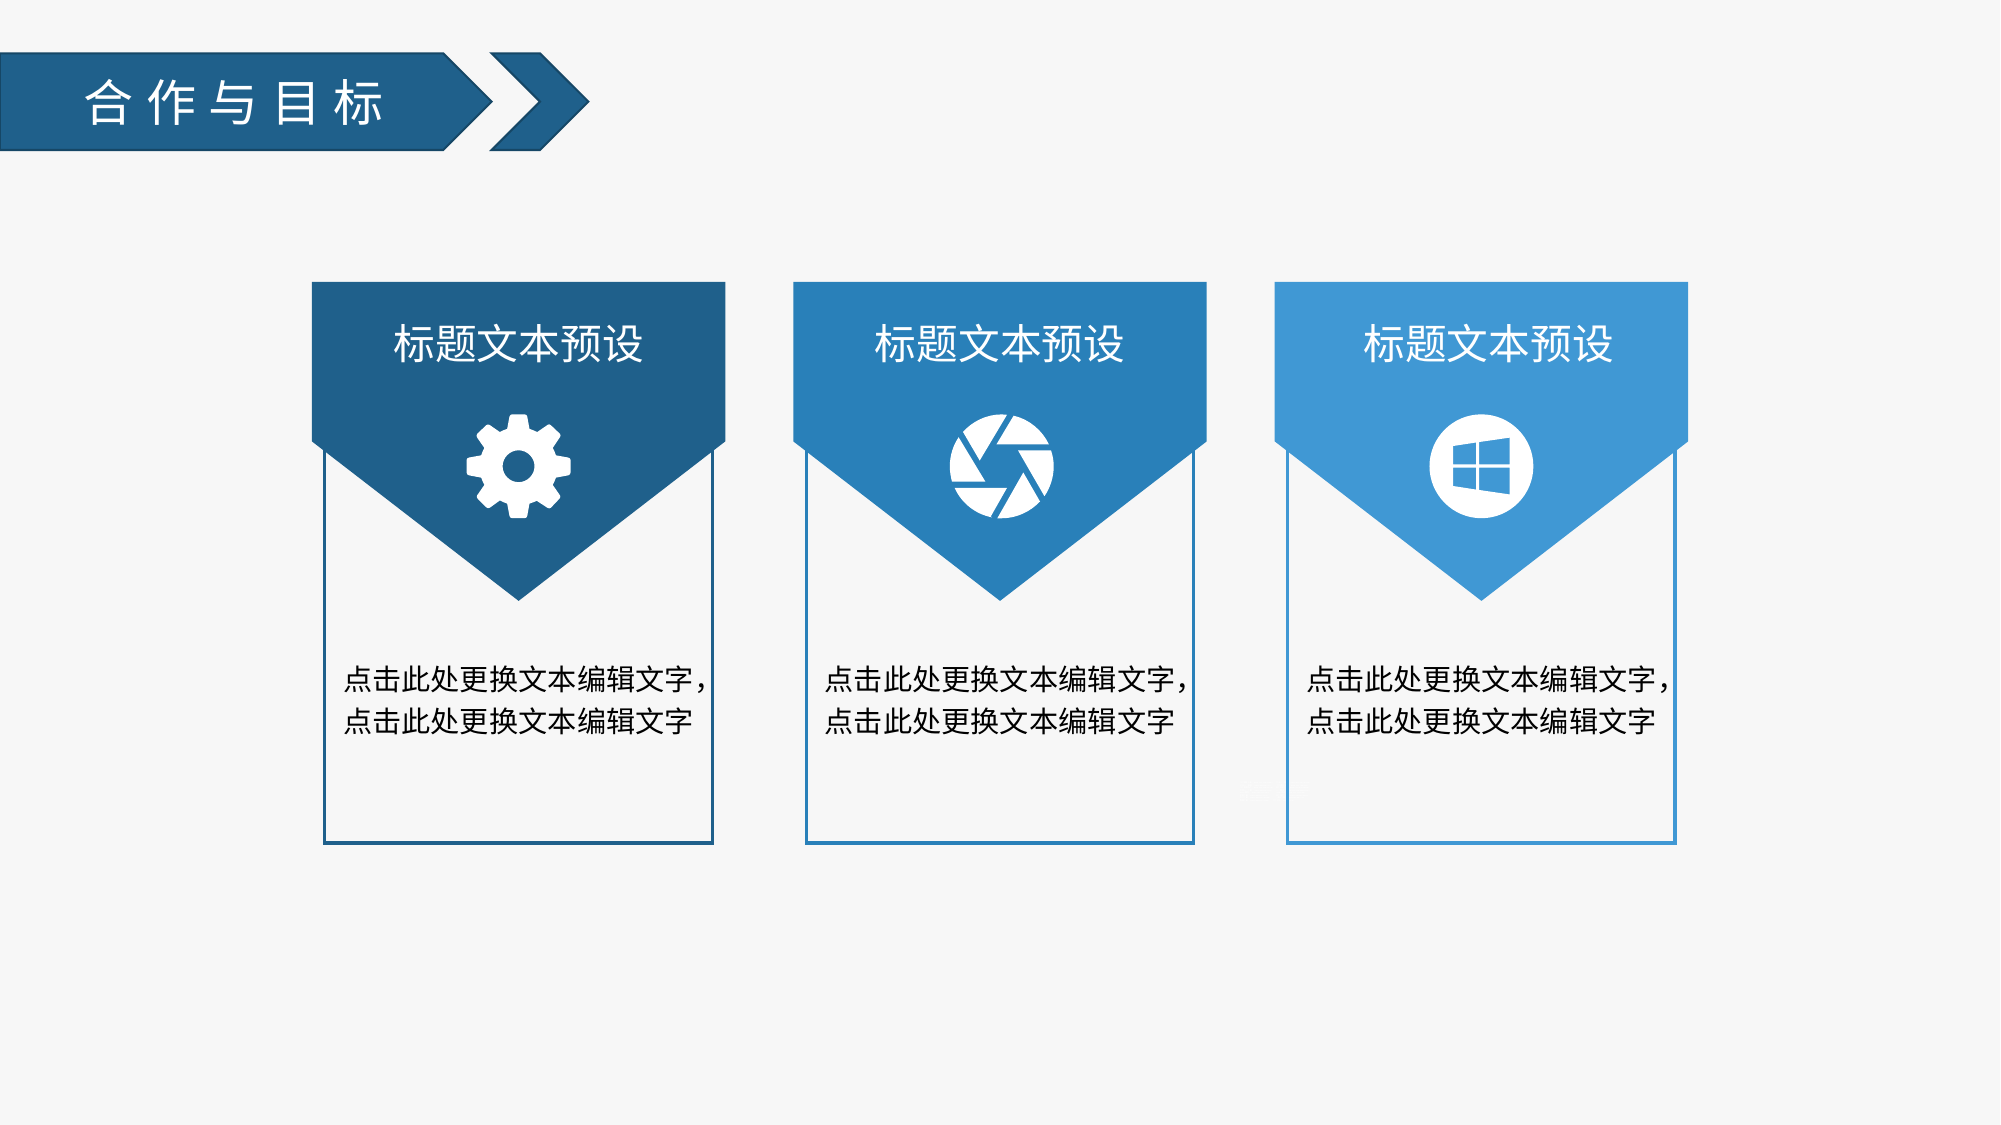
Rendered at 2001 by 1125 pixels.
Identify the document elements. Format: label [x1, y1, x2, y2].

text_box [0, 53, 589, 150]
text_box [311, 281, 1689, 843]
